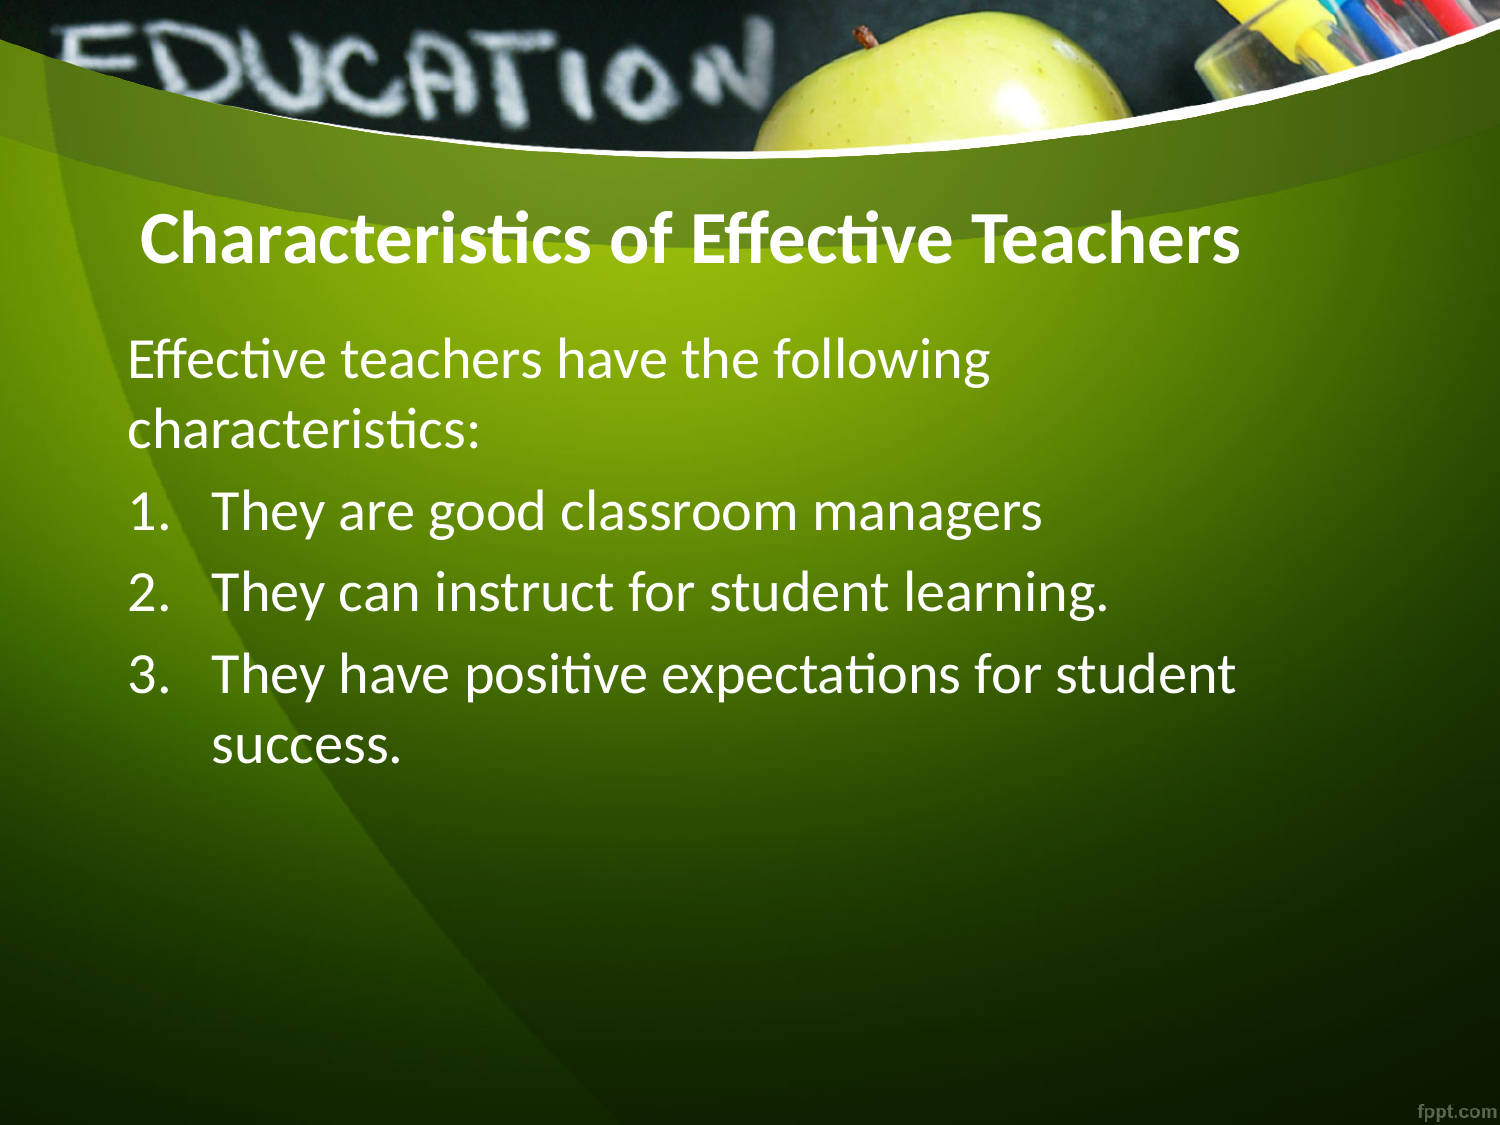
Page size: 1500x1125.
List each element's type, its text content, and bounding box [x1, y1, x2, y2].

title Characteristics of Effective Teachers [125, 162, 1378, 305]
picture [0, 0, 1500, 1125]
list Effective teachers have the following characteristics: They are good classroom managers They can instruct for student learning. They have positive expectations for student success. [112, 312, 1300, 1077]
